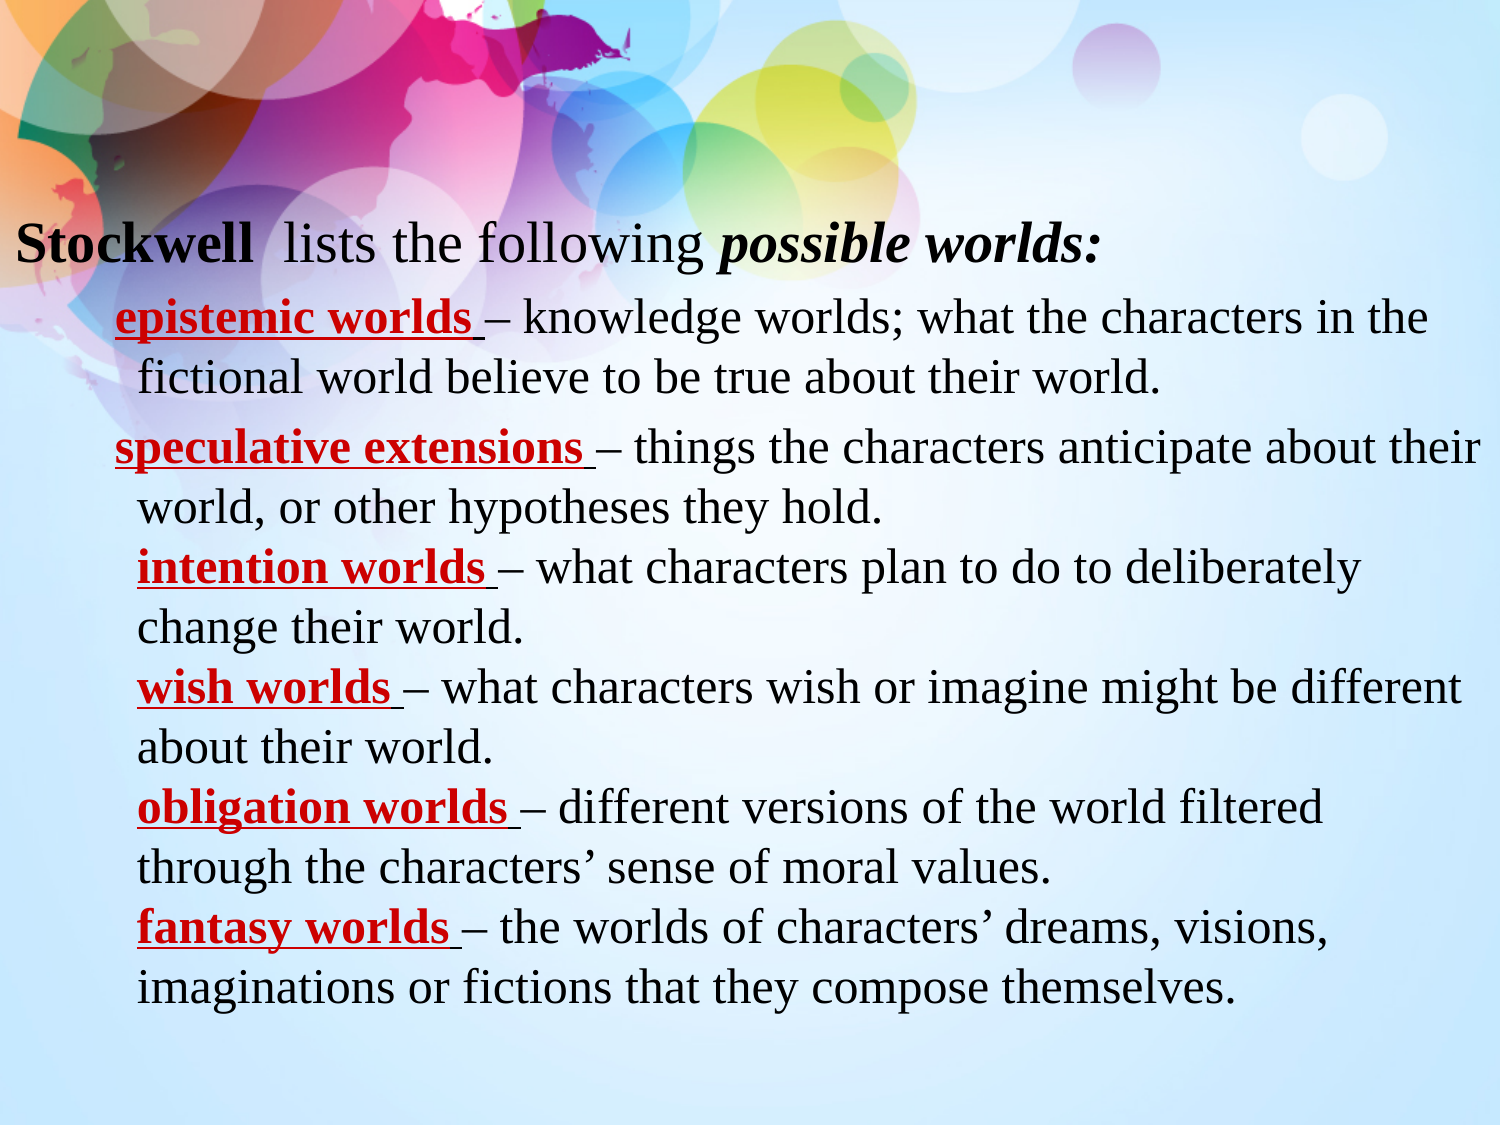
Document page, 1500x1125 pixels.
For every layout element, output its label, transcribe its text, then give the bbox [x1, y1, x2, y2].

picture [0, 0, 1500, 196]
list Stockwell lists the following possible worlds: epistemic worlds – knowledge worlds; what the characters in the fictional world believe to be true about their world. speculative extensions – things the characters anticipate about their world, or other hypotheses they hold. intention worlds – what characters plan to do to deliberately change their world. wish worlds – what characters wish or imagine might be different about their world. obligation worlds – different versions of the world filtered through the characters’ sense of moral values. fantasy worlds – the worlds of characters’ dreams, visions, imaginations or fictions that they compose themselves. [0, 196, 1500, 1125]
